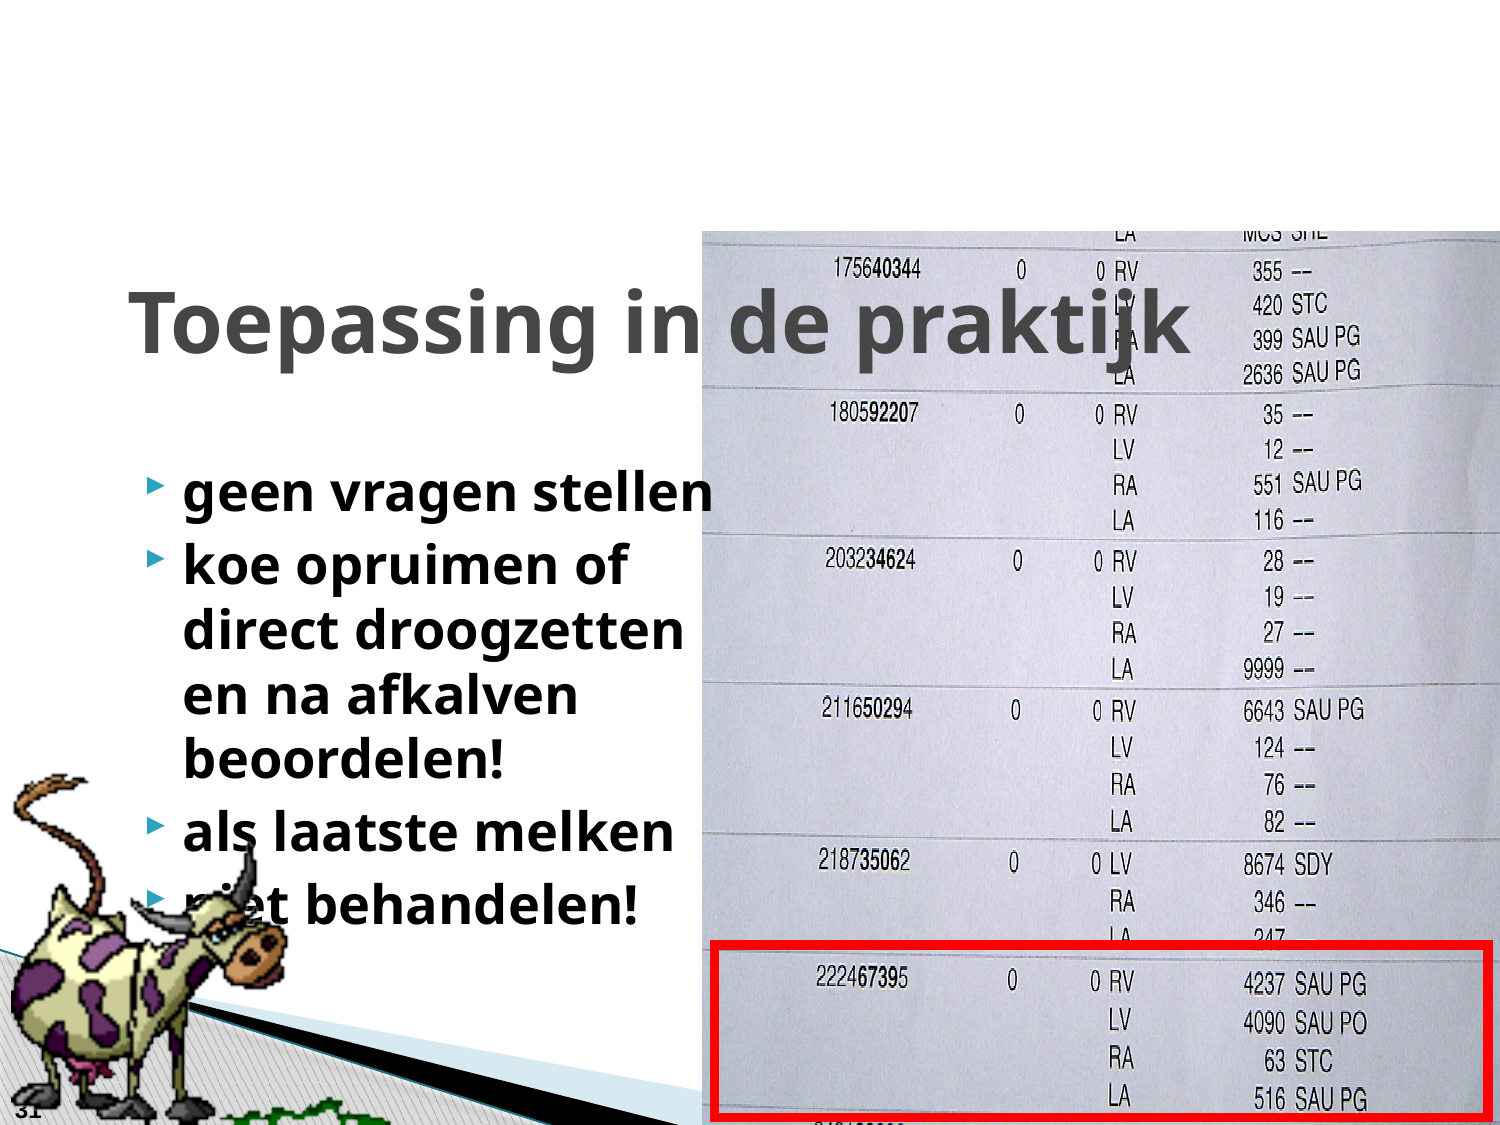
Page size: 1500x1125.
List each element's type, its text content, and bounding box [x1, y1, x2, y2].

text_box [702, 231, 1500, 1125]
title Toepassing in de praktijk [112, 224, 1388, 413]
picture [11, 754, 396, 1125]
list geen vragen stellen koe opruimen of direct droogzetten en na afkalven beoordelen! als laatste melken niet behandelen! [112, 450, 696, 1000]
